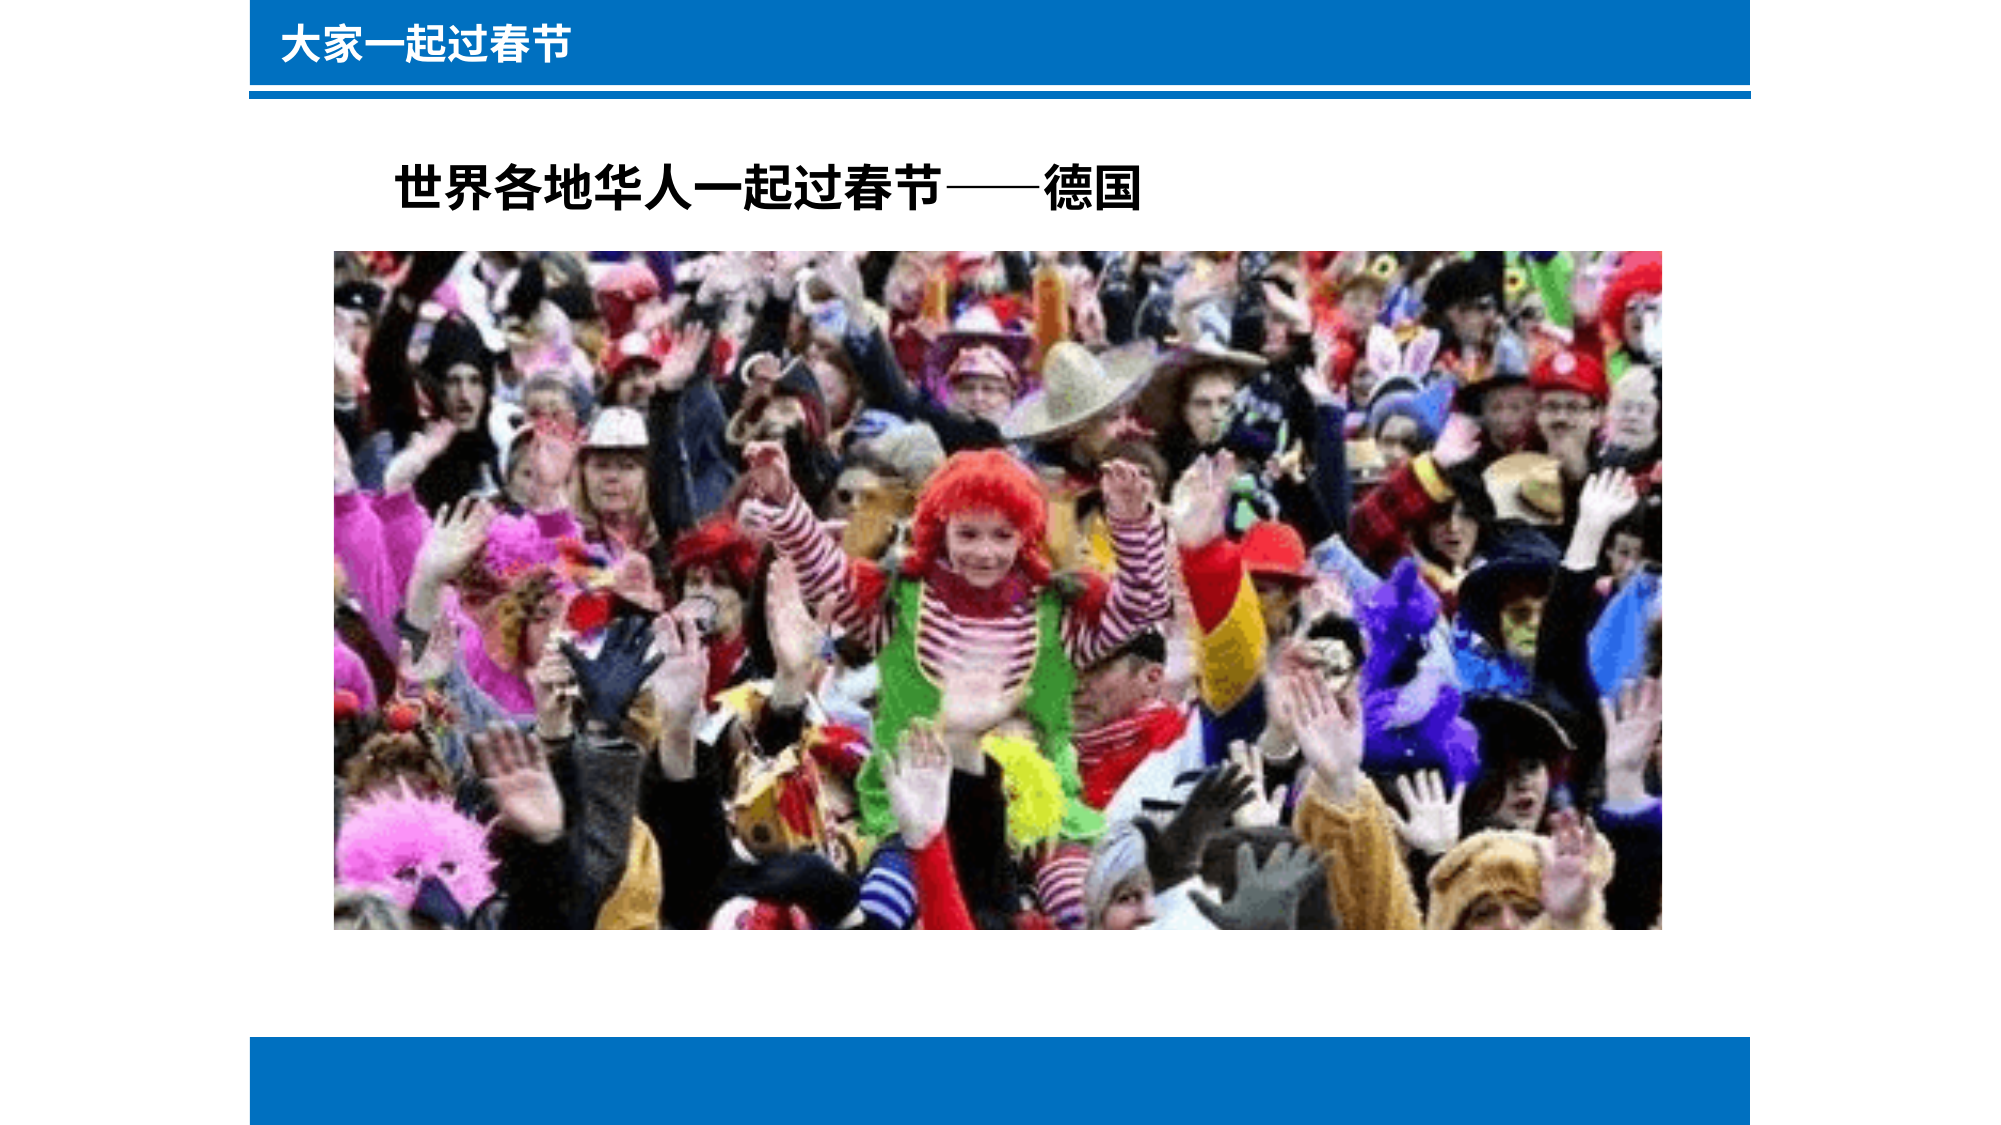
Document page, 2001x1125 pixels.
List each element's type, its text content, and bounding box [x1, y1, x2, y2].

picture [333, 250, 1663, 930]
text_box 大家一起过春节 [265, 10, 1026, 76]
text_box [249, 1036, 1751, 1125]
text_box 世界各地华人一起过春节——德国 [333, 148, 1204, 224]
text_box [249, 0, 1751, 86]
text_box [249, 91, 1751, 99]
